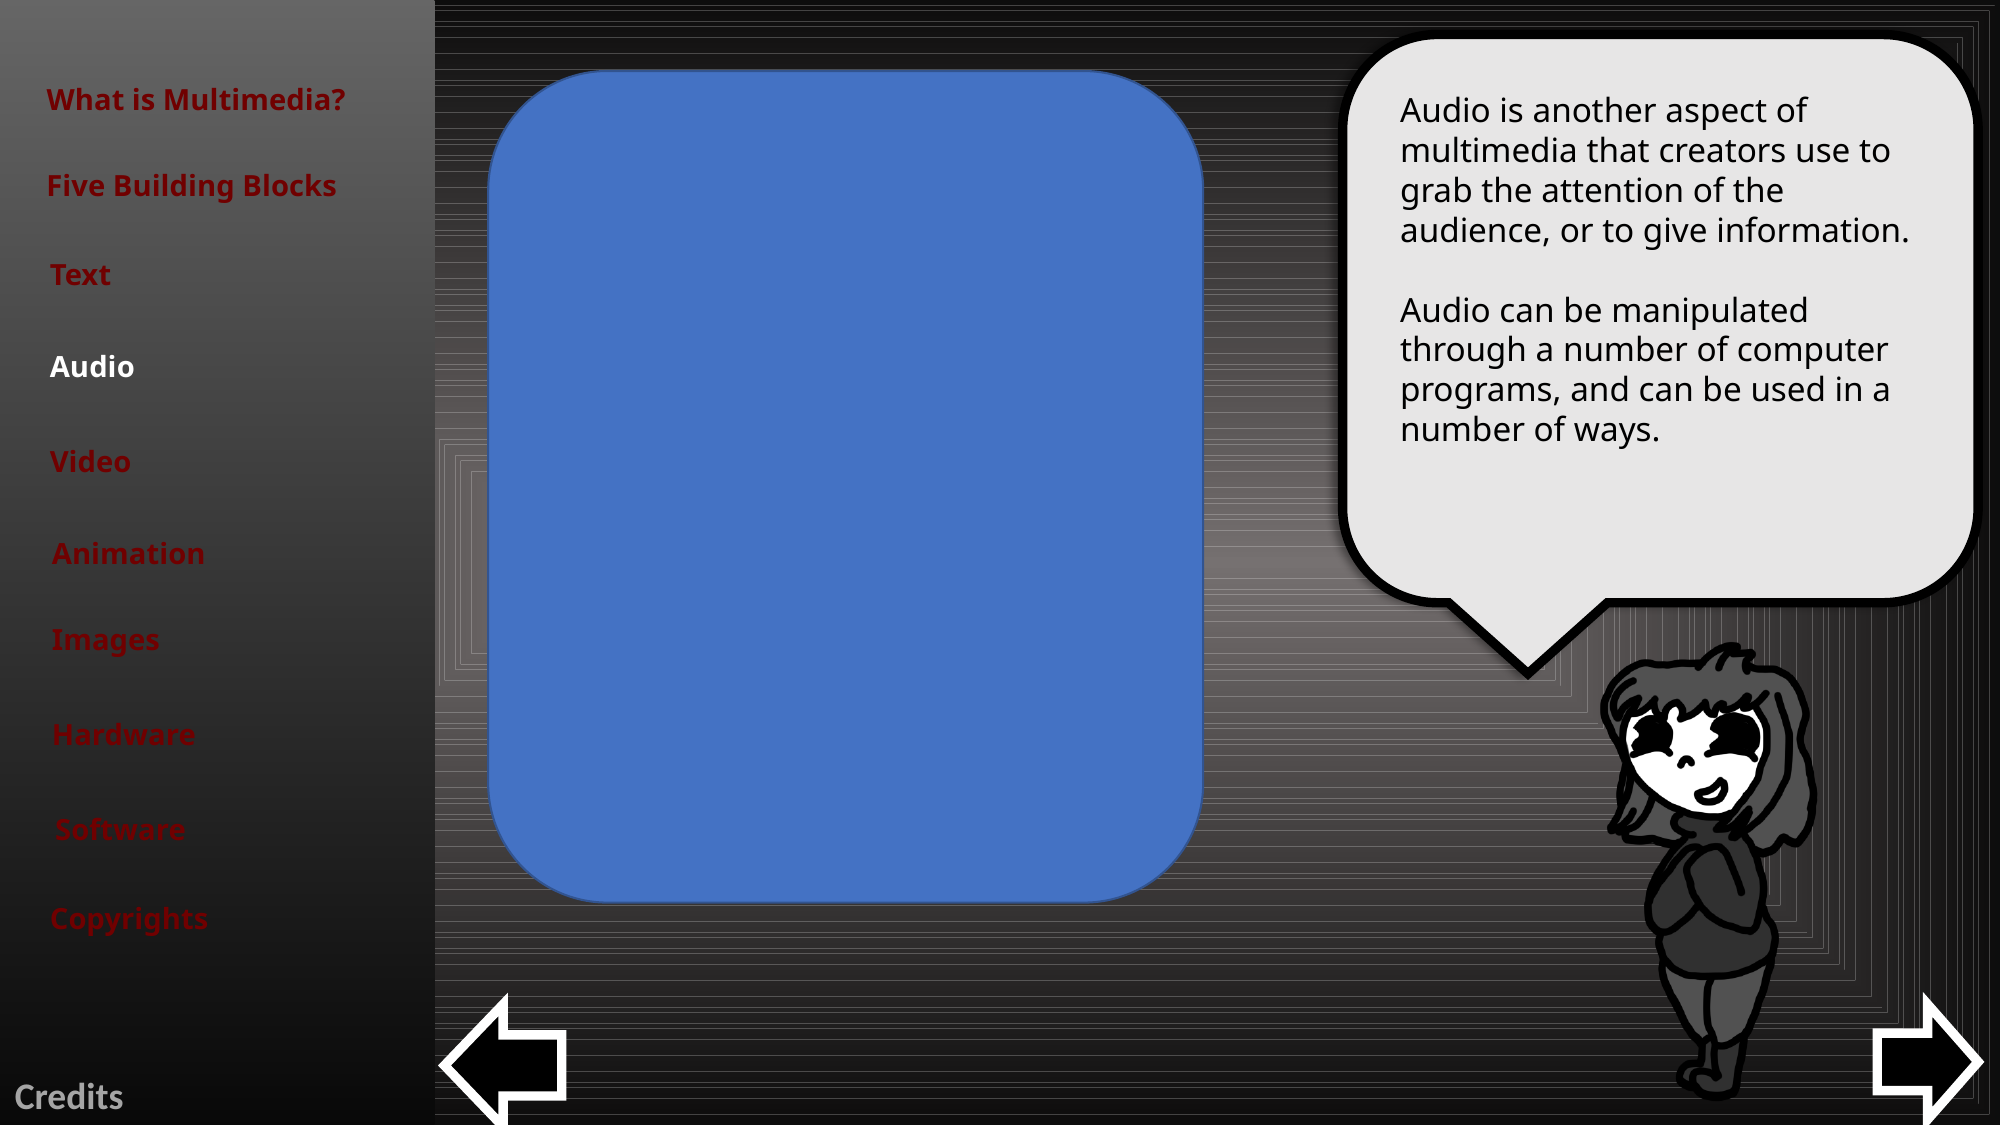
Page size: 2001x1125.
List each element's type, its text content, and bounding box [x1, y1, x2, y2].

text_box Copyrights [34, 892, 381, 943]
text_box What is Multimedia? [31, 74, 457, 124]
text_box [487, 69, 1205, 904]
text_box Five Building Blocks [31, 159, 435, 210]
text_box Images [37, 614, 362, 664]
text_box Text [34, 249, 368, 299]
text_box Animation [37, 528, 370, 578]
text_box Hardware [37, 709, 383, 759]
text_box [0, 0, 435, 1125]
text_box [1341, 33, 1980, 676]
text_box Software [40, 803, 381, 854]
picture [1579, 624, 1839, 1112]
text_box [443, 1001, 563, 1125]
text_box [1876, 1001, 1980, 1123]
text_box Audio [34, 340, 359, 391]
text_box Video [34, 436, 368, 486]
text_box Audio is another aspect of multimedia that creators use to grab the attention of the audience, or to give information. Audio can be manipulated through a number of computer programs, and can be used in a number of ways. [1385, 81, 1955, 456]
text_box Credits [0, 1064, 265, 1125]
